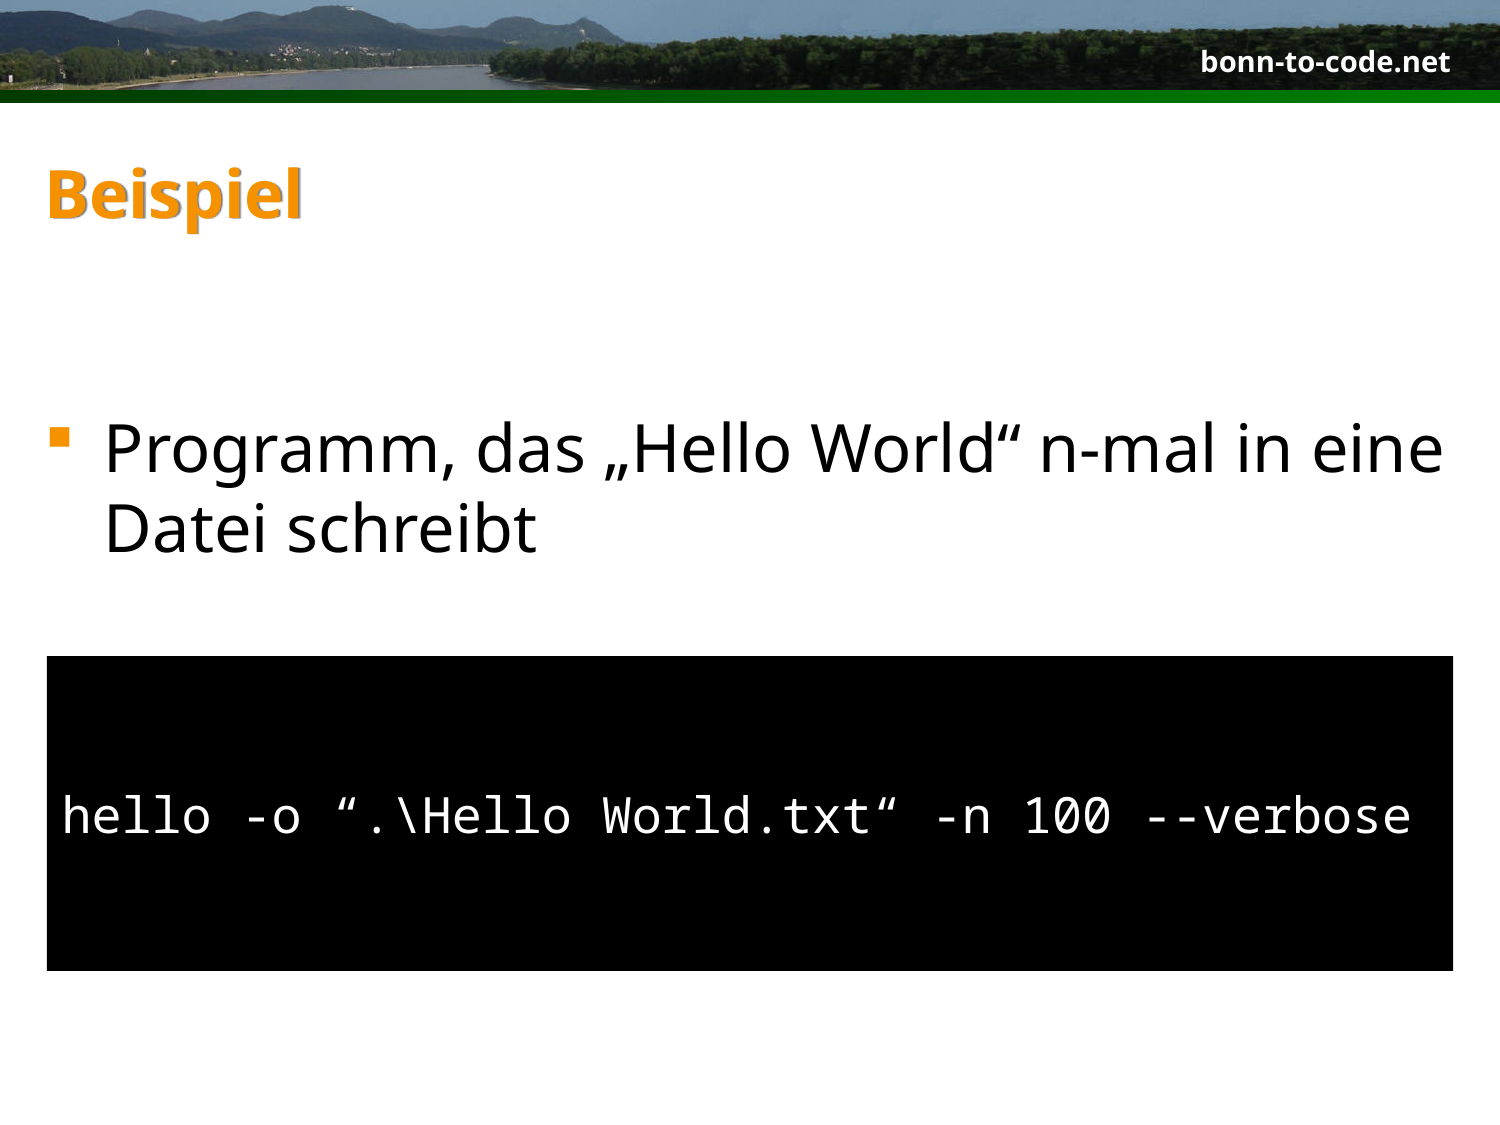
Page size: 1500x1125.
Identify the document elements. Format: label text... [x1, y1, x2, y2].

picture [0, 0, 1500, 90]
text_box hello -o “.\Hello World.txt“ -n 100 --verbose [46, 656, 1454, 971]
title Beispiel [29, 113, 1471, 270]
list Programm, das „Hello World“ n-mal in eine Datei schreibt [29, 398, 1471, 645]
